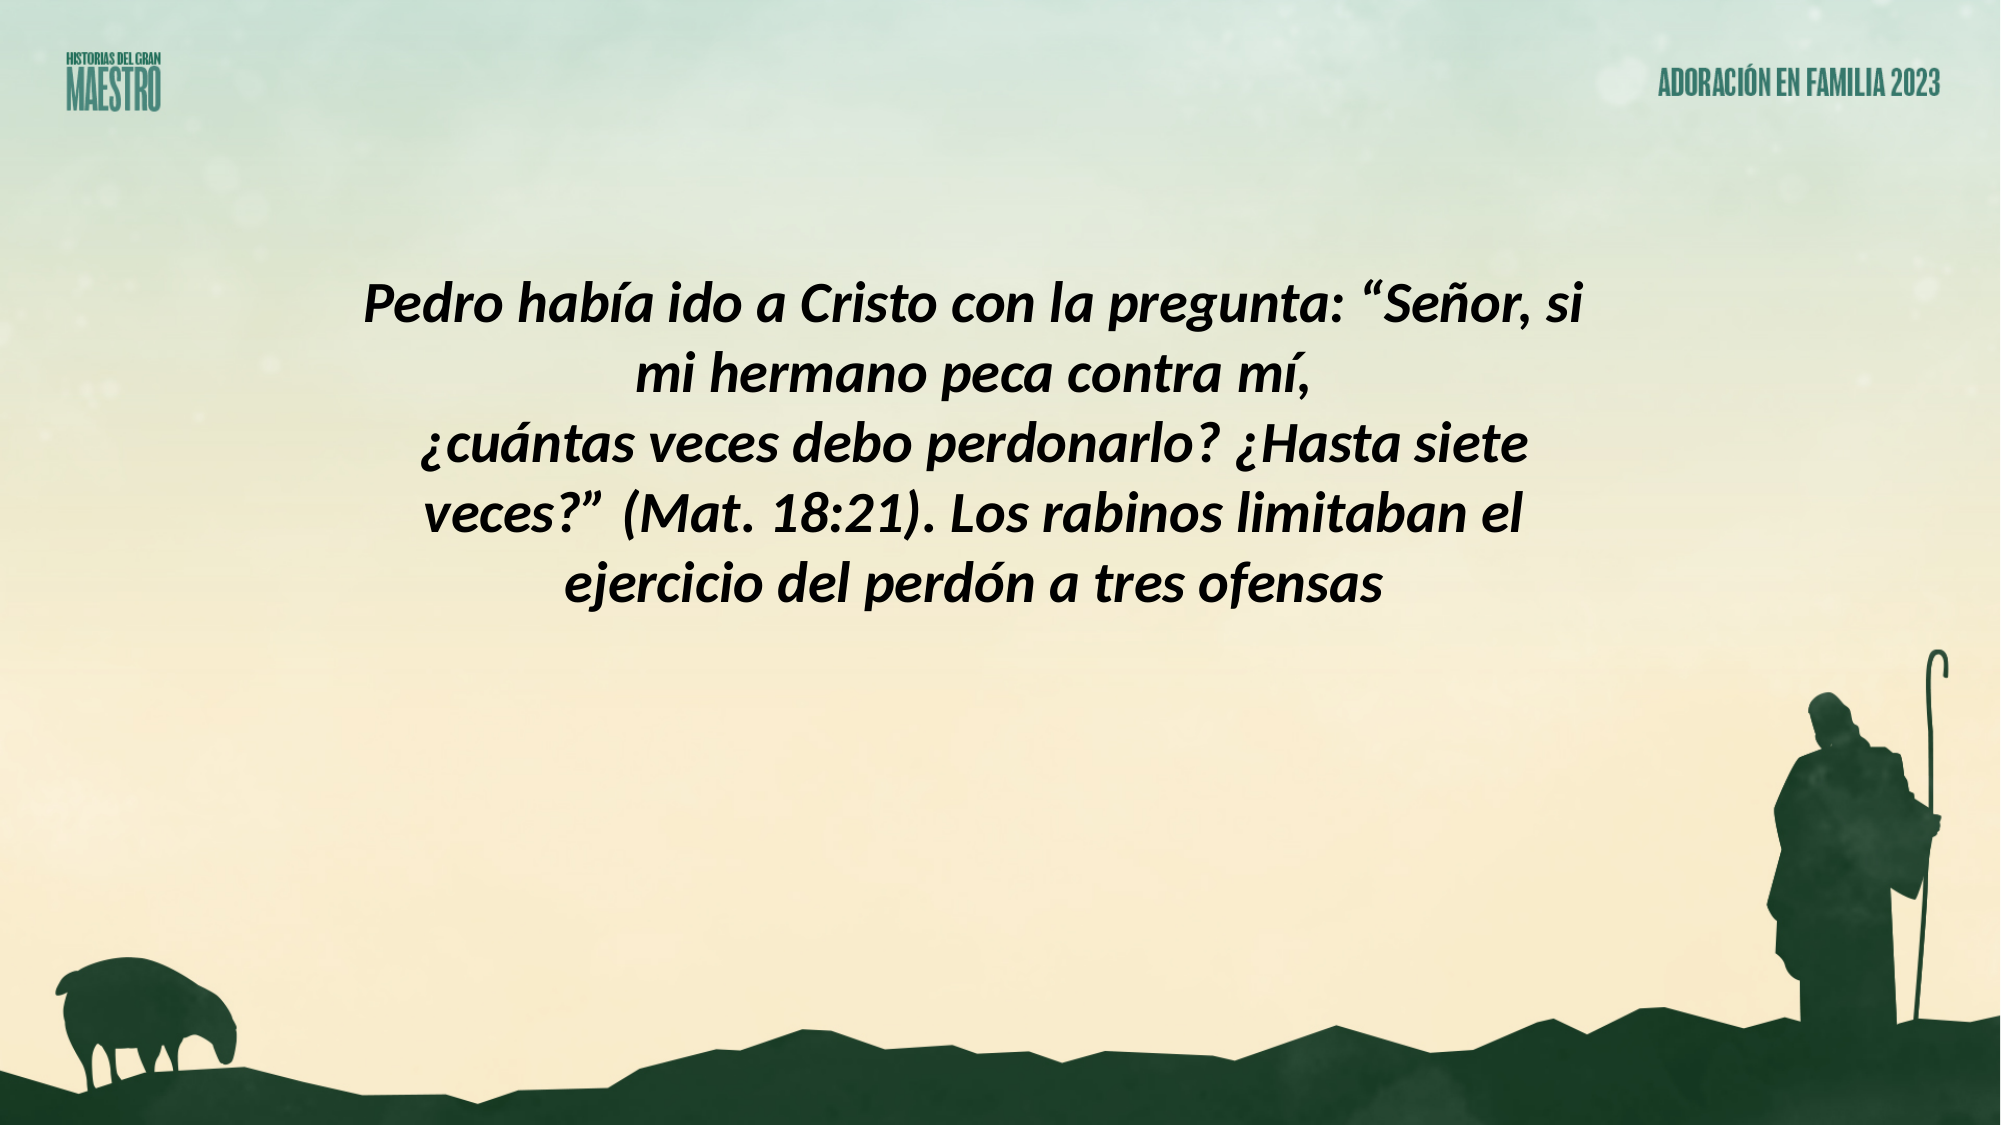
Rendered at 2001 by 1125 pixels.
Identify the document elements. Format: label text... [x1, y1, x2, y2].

picture [0, 0, 2001, 1125]
text_box Pedro había ido a Cristo con la pregunta: “Señor, si mi hermano peca contra mí, ¿cuántas veces debo perdonarlo? ¿Hasta siete veces?” (Mat. 18:21). Los rabinos limitaban el ejercicio del perdón a tres ofensas [343, 256, 1606, 622]
